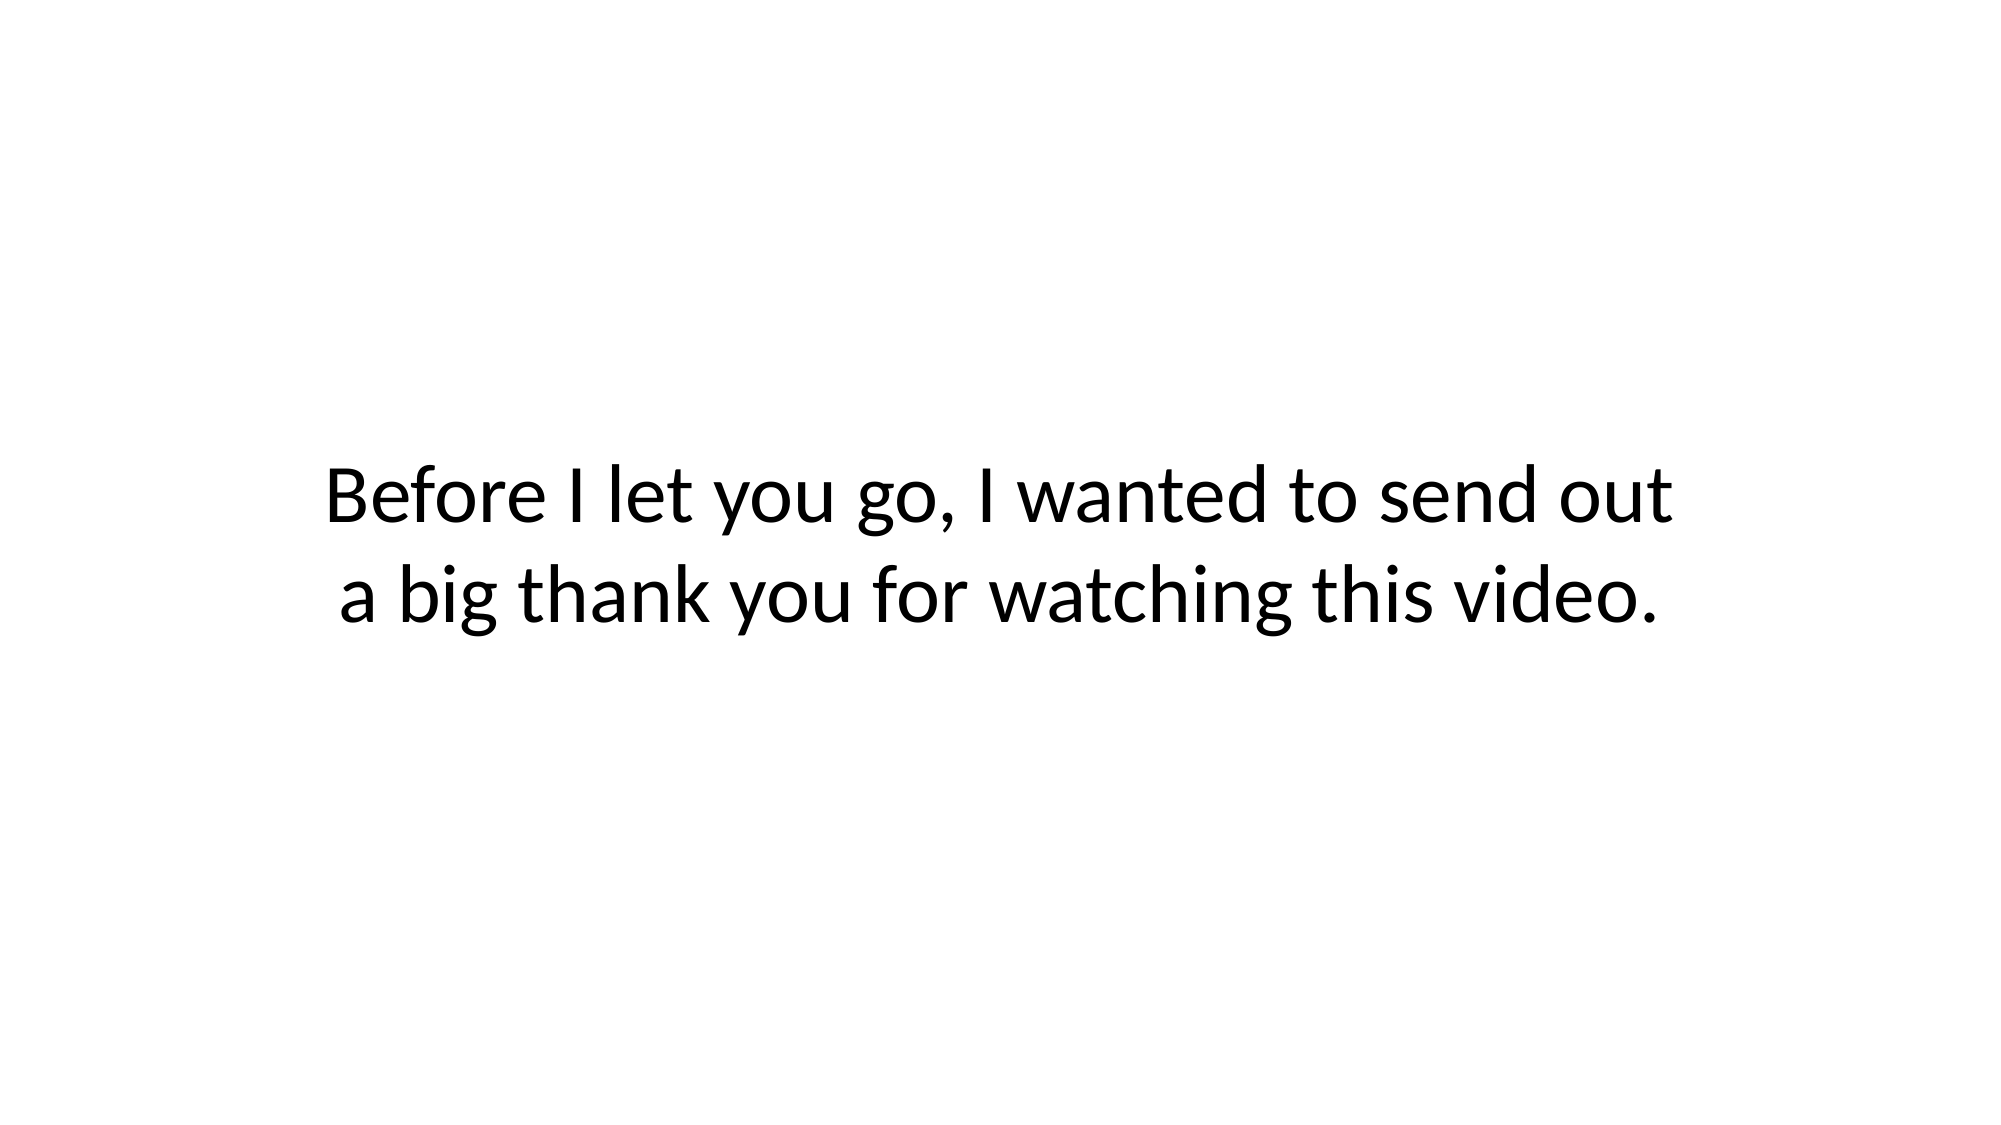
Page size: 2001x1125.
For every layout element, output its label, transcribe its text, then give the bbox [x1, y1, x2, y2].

text_box Before I let you go, I wanted to send out a big thank you for watching this video. [294, 332, 1706, 647]
